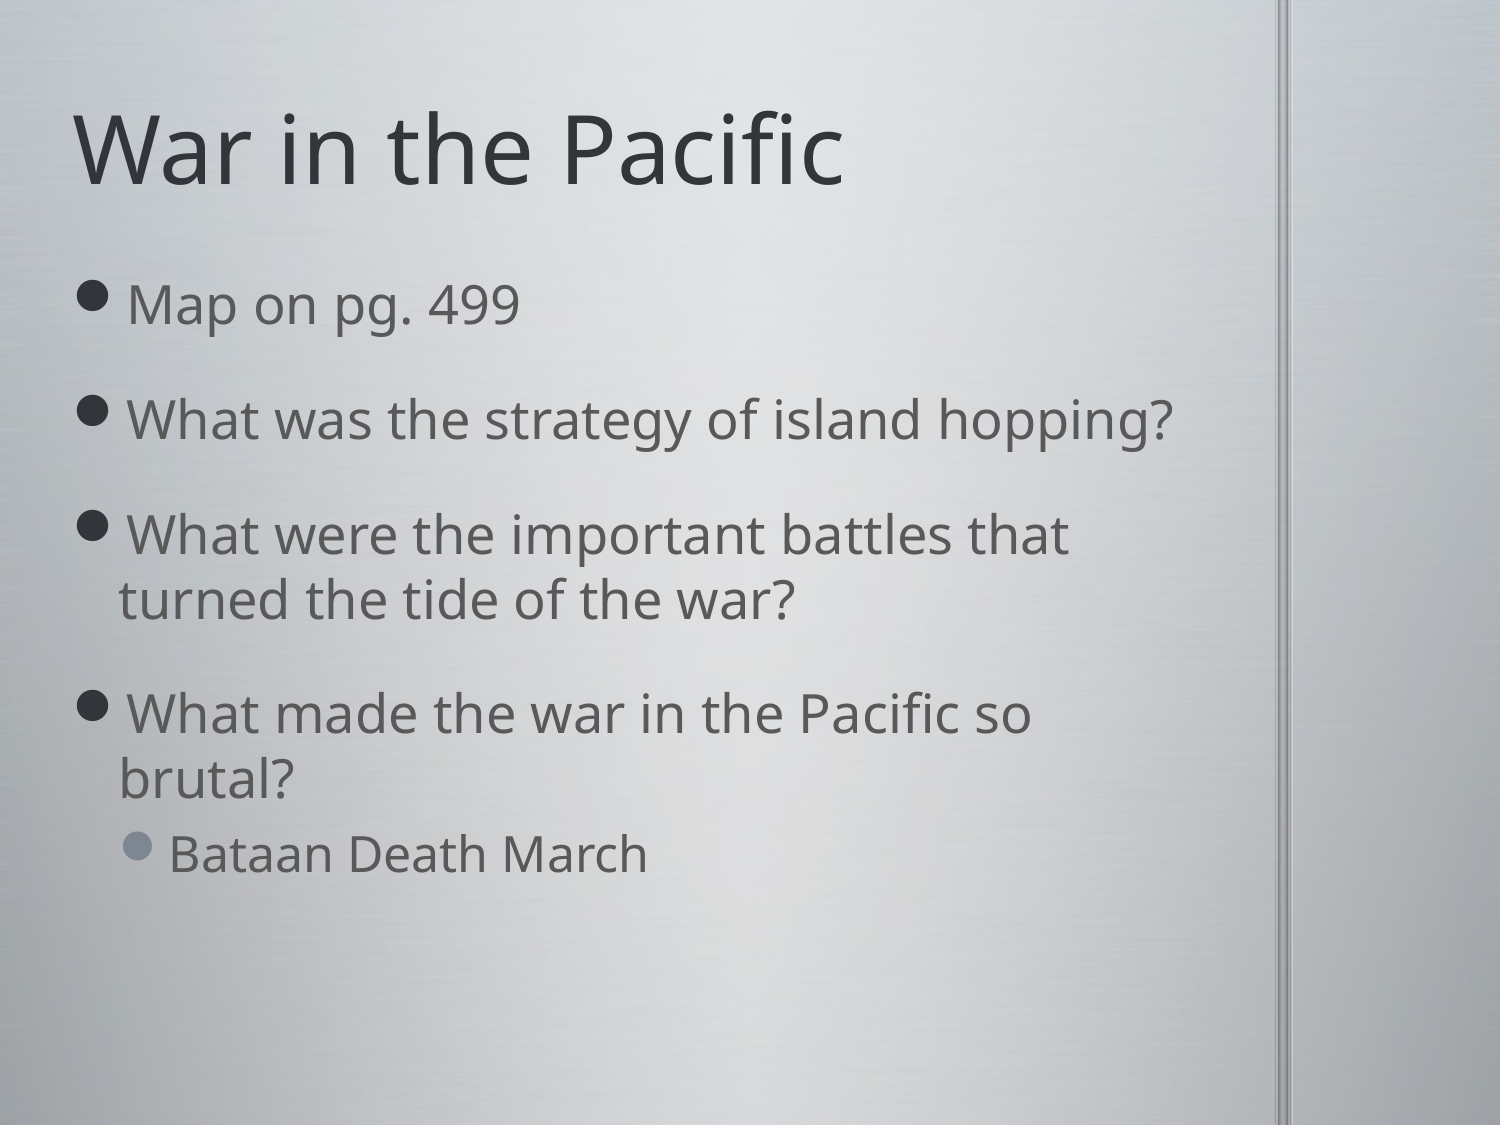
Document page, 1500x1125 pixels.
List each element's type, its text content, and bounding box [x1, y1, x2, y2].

title War in the Pacific [57, 86, 1220, 207]
list Map on pg. 499 What was the strategy of island hopping? What were the important battles that turned the tide of the war? What made the war in the Pacific so brutal? Bataan Death March [57, 262, 1220, 1005]
picture [0, 0, 1500, 1125]
